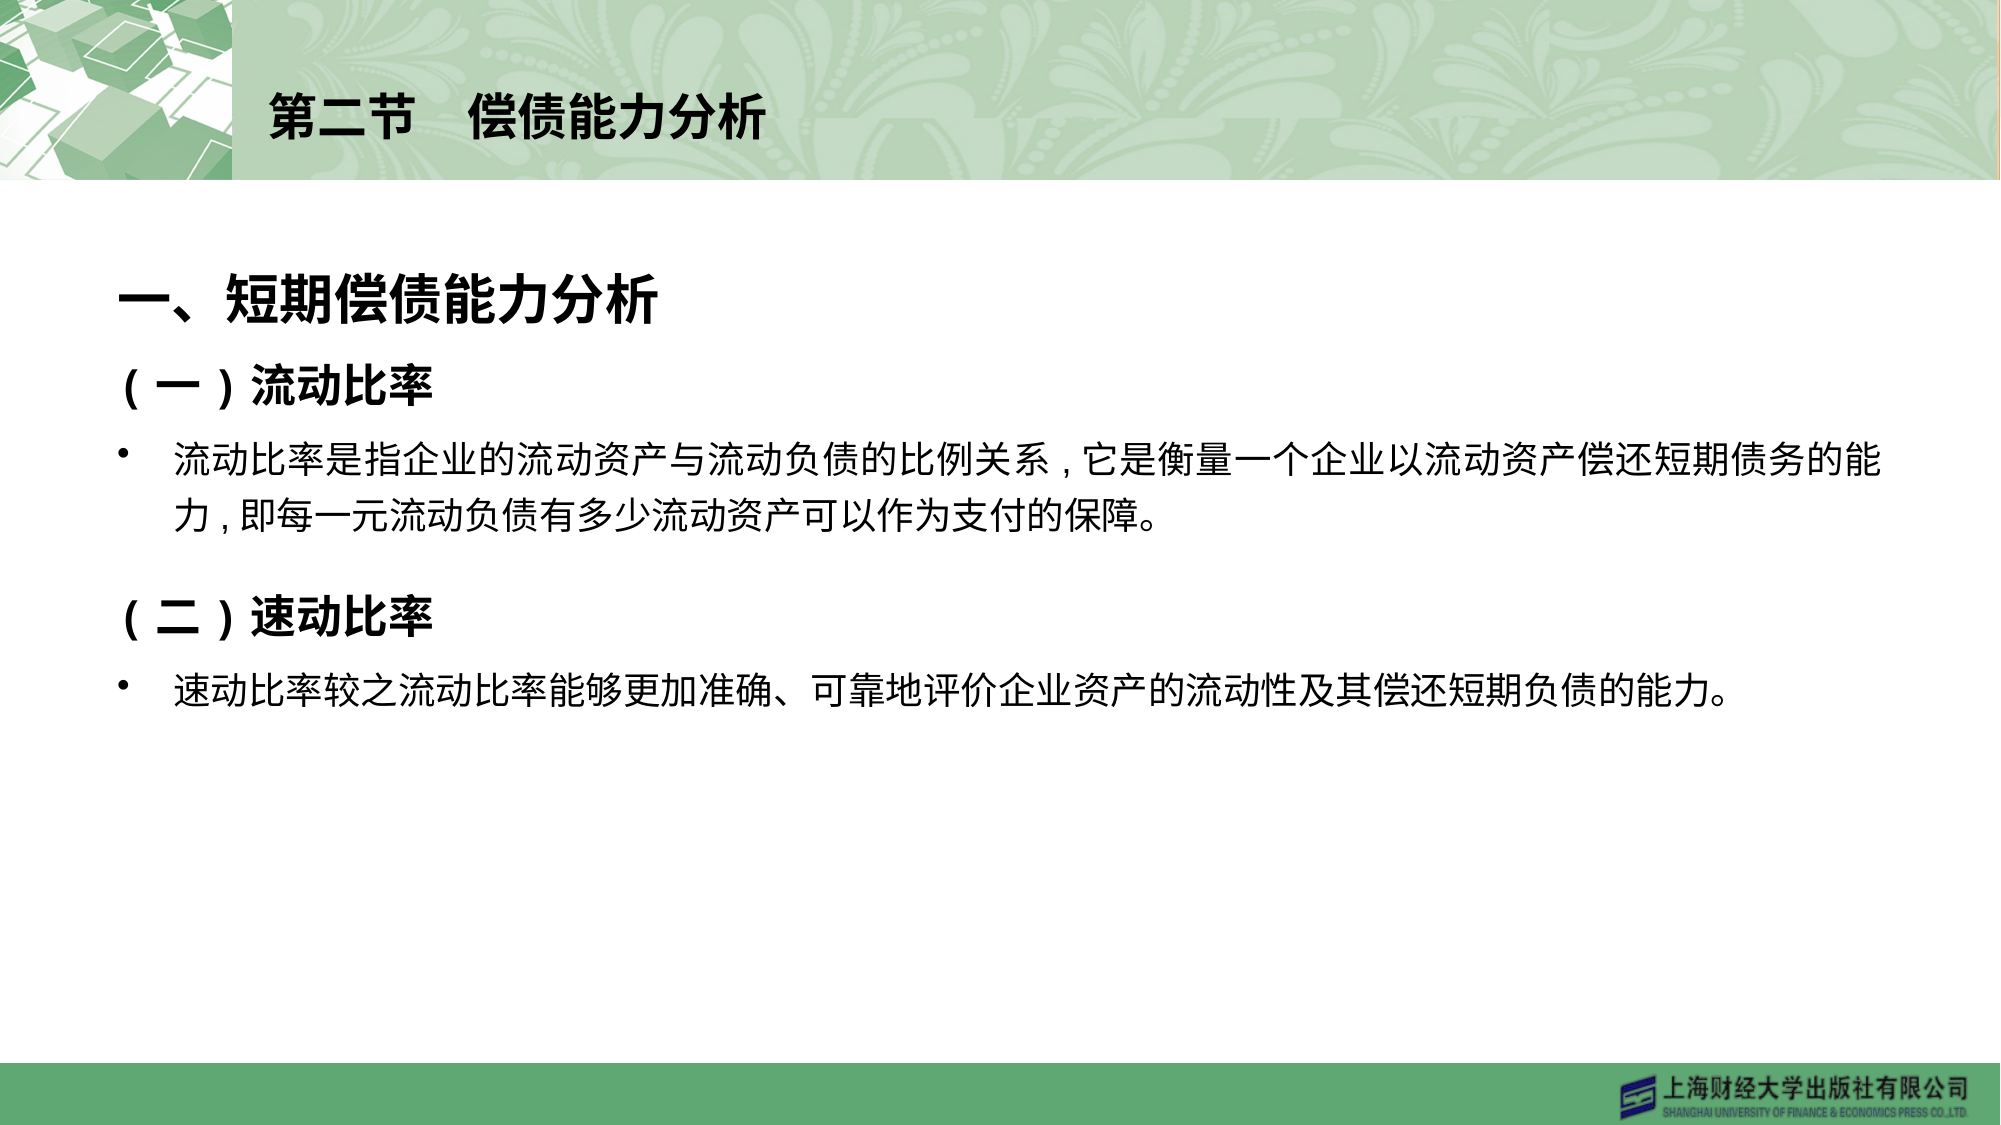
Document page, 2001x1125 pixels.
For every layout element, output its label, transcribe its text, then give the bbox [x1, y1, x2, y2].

list 一、短期偿债能力分析 (一)流动比率 流动比率是指企业的流动资产与流动负债的比例关系,它是衡量一个企业以流动资产偿还短期债务的能力,即每一元流动负债有多少流动资产可以作为支付的保障。 (二)速动比率 速动比率较之流动比率能够更加准确、可靠地评价企业资产的流动性及其偿还短期负债的能力。 [102, 241, 1898, 1065]
title 第二节 偿债能力分析 [252, 64, 1609, 168]
picture [0, 0, 2001, 1125]
